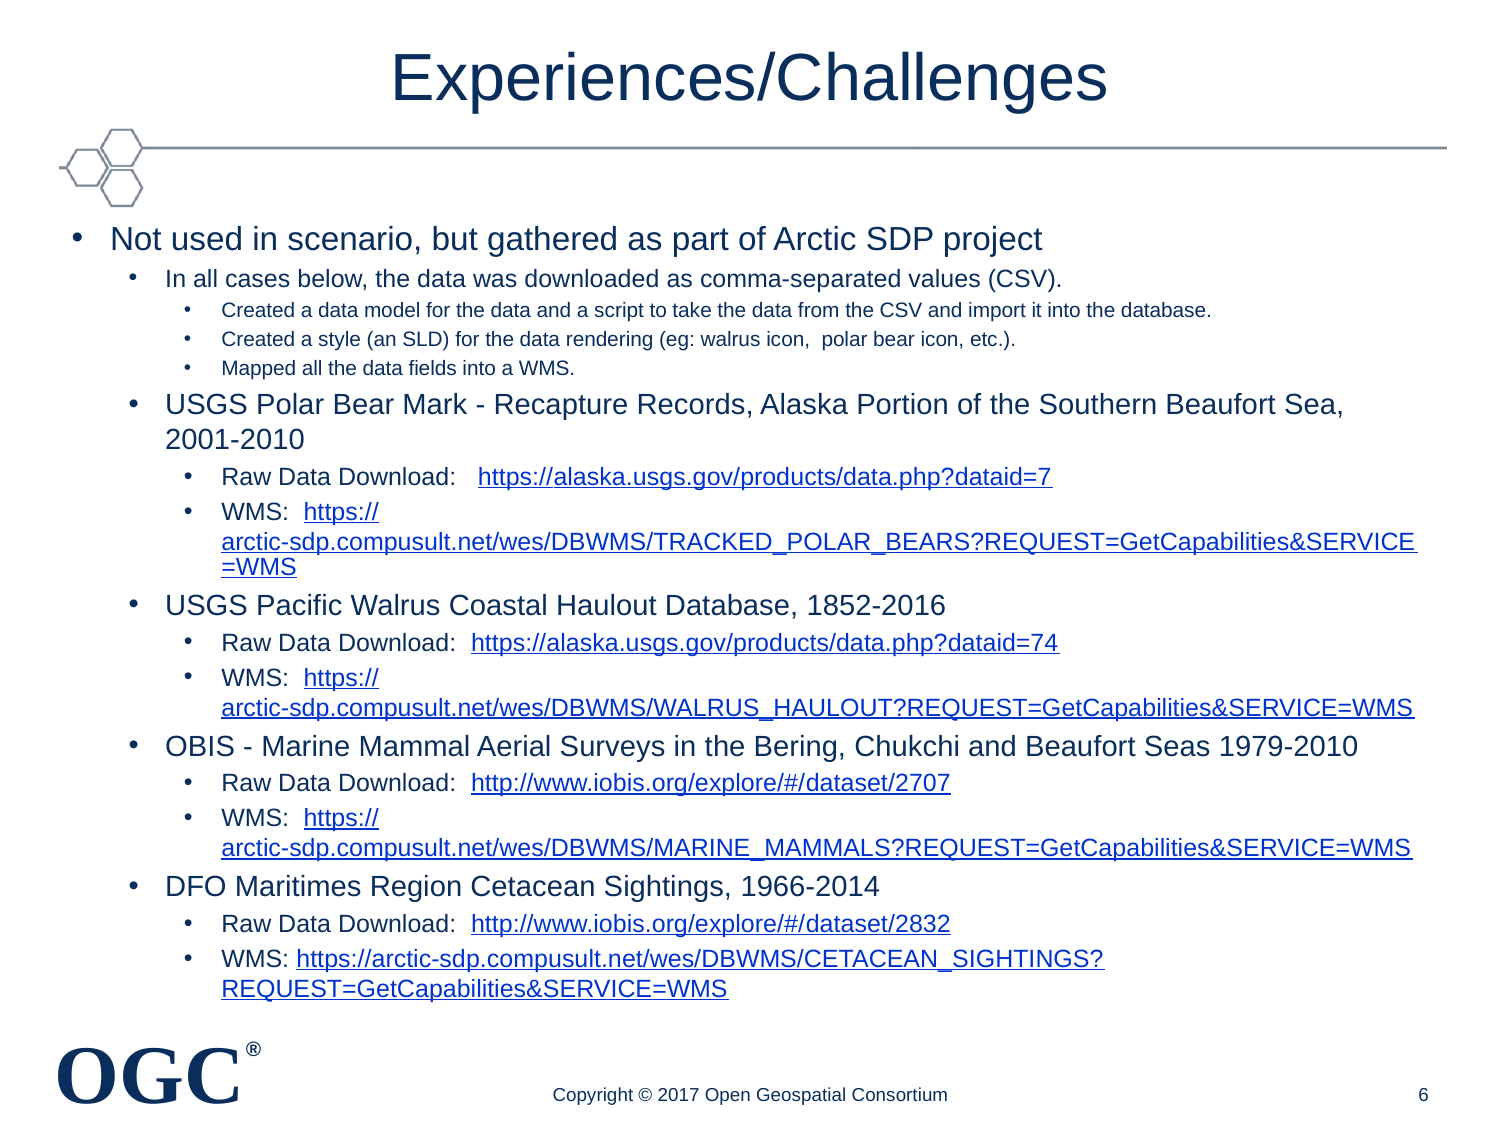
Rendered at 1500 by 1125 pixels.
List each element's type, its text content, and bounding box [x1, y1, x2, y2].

title Experiences/Challenges [37, 22, 1463, 136]
footer Copyright © 2017 Open Geospatial Consortium [487, 1074, 1013, 1113]
picture [59, 136, 1447, 208]
slide_number 6 [1130, 1074, 1444, 1113]
list Not used in scenario, but gathered as part of Arctic SDP project In all cases below, the data was downloaded as comma-separated values (CSV). Created a data model for the data and a script to take the data from the CSV and import it into the database. Created a style (an SLD) for the data rendering (eg: walrus icon, polar bear icon, etc.). Mapped all the data fields into a WMS. USGS Polar Bear Mark - Recapture Records, Alaska Portion of the Southern Beaufort Sea, 2001-2010 Raw Data Download: https://alaska.usgs.gov/products/data.php?dataid=7 WMS: https://arctic-sdp.compusult.net/wes/DBWMS/TRACKED_POLAR_BEARS?REQUEST=GetCapabilities&SERVICE=WMS USGS Pacific Walrus Coastal Haulout Database, 1852-2016 Raw Data Download: https://alaska.usgs.gov/products/data.php?dataid=74 WMS: https://arctic-sdp.compusult.net/wes/DBWMS/WALRUS_HAULOUT?REQUEST=GetCapabilities&SERVICE=WMS OBIS - Marine Mammal Aerial Surveys in the Bering, Chukchi and Beaufort Seas 1979-2010 Raw Data Download: http://www.iobis.org/explore/#/dataset/2707 WMS: https://arctic-sdp.compusult.net/wes/DBWMS/MARINE_MAMMALS?REQUEST=GetCapabilities&SERVICE=WMS DFO Maritimes Region Cetacean Sightings, 1966-2014 Raw Data Download: http://www.iobis.org/explore/#/dataset/2832 WMS: https://arctic-sdp.compusult.net/wes/DBWMS/CETACEAN_SIGHTINGS?REQUEST=GetCapabilities&SERVICE=WMS [56, 209, 1445, 1013]
